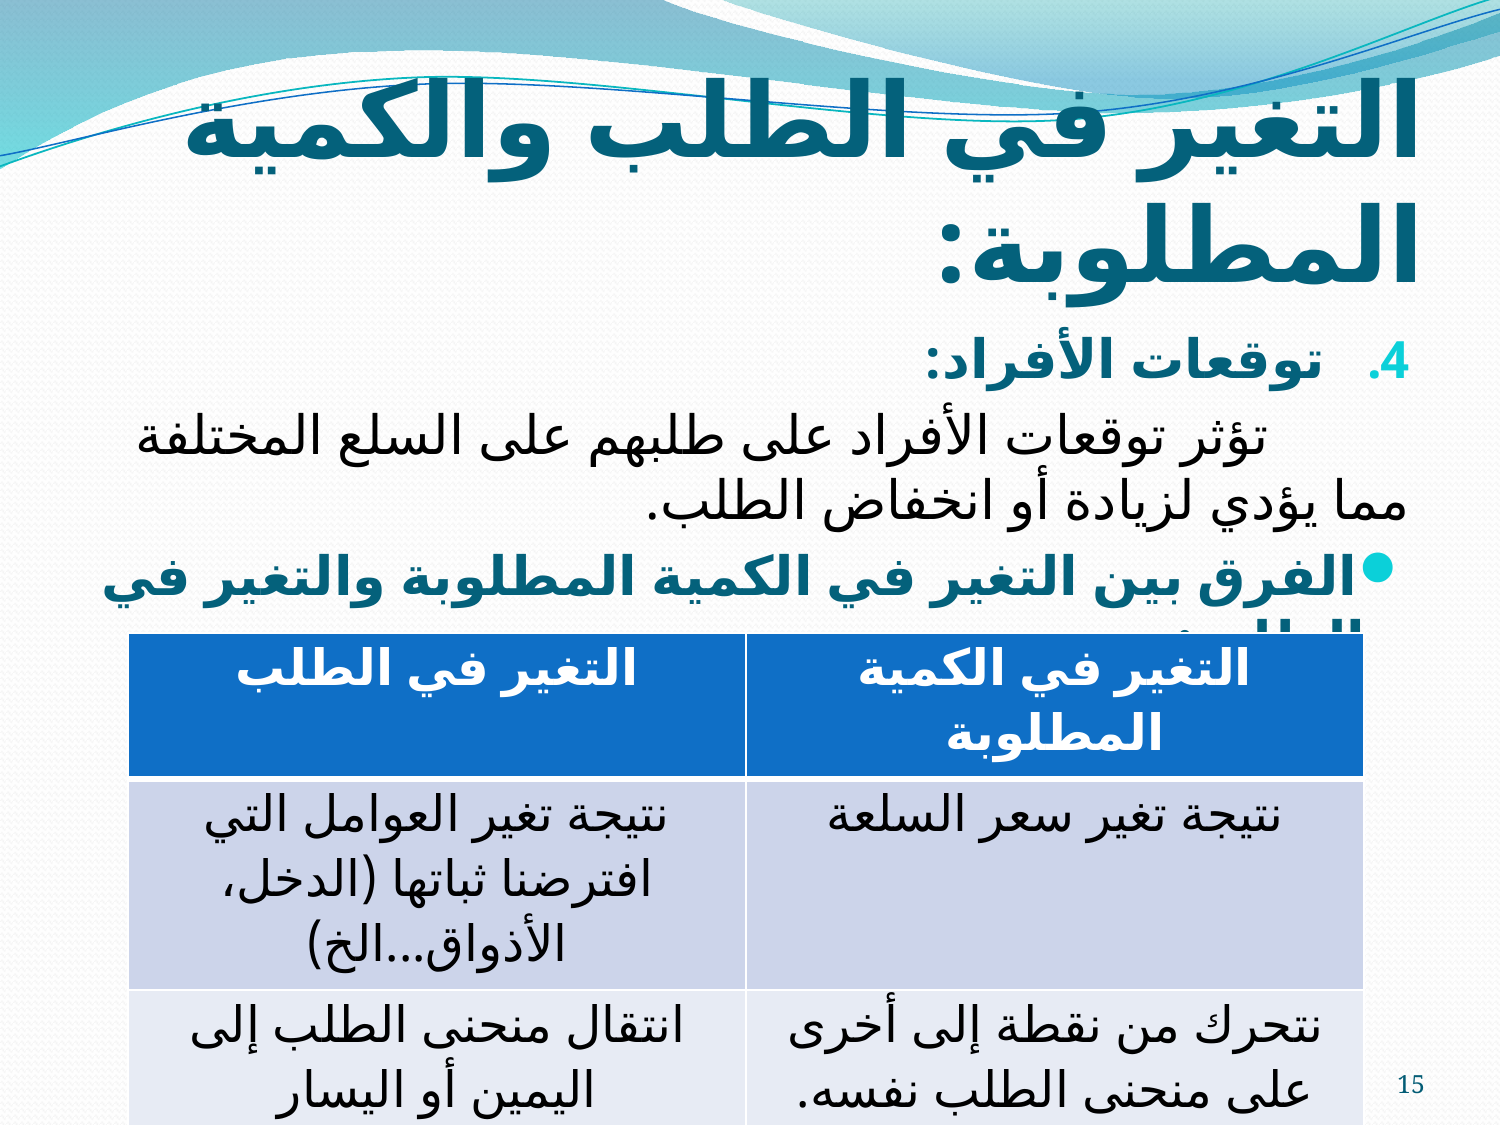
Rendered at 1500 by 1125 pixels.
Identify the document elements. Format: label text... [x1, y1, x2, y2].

title التغير في الطلب والكمية المطلوبة: [75, 115, 1425, 303]
table_cell انتقال منحنى الطلب إلى اليمين أو اليسار [129, 991, 745, 1125]
table_cell نتيجة تغير سعر السلعة [747, 782, 1363, 989]
slide_number 15 [1365, 1042, 1425, 1103]
table_header التغير في الطلب [129, 634, 745, 776]
table_cell نتيجة تغير العوامل التي افترضنا ثباتها (الدخل، الأذواق...الخ) [129, 782, 745, 989]
table_header التغير في الكمية المطلوبة [747, 634, 1363, 776]
table_cell نتحرك من نقطة إلى أخرى على منحنى الطلب نفسه. [747, 991, 1363, 1125]
list توقعات الأفراد: تؤثر توقعات الأفراد على طلبهم على السلع المختلفة مما يؤدي لزيادة أو انخفاض الطلب. الفرق بين التغير في الكمية المطلوبة والتغير في الطلب: [75, 317, 1425, 1038]
